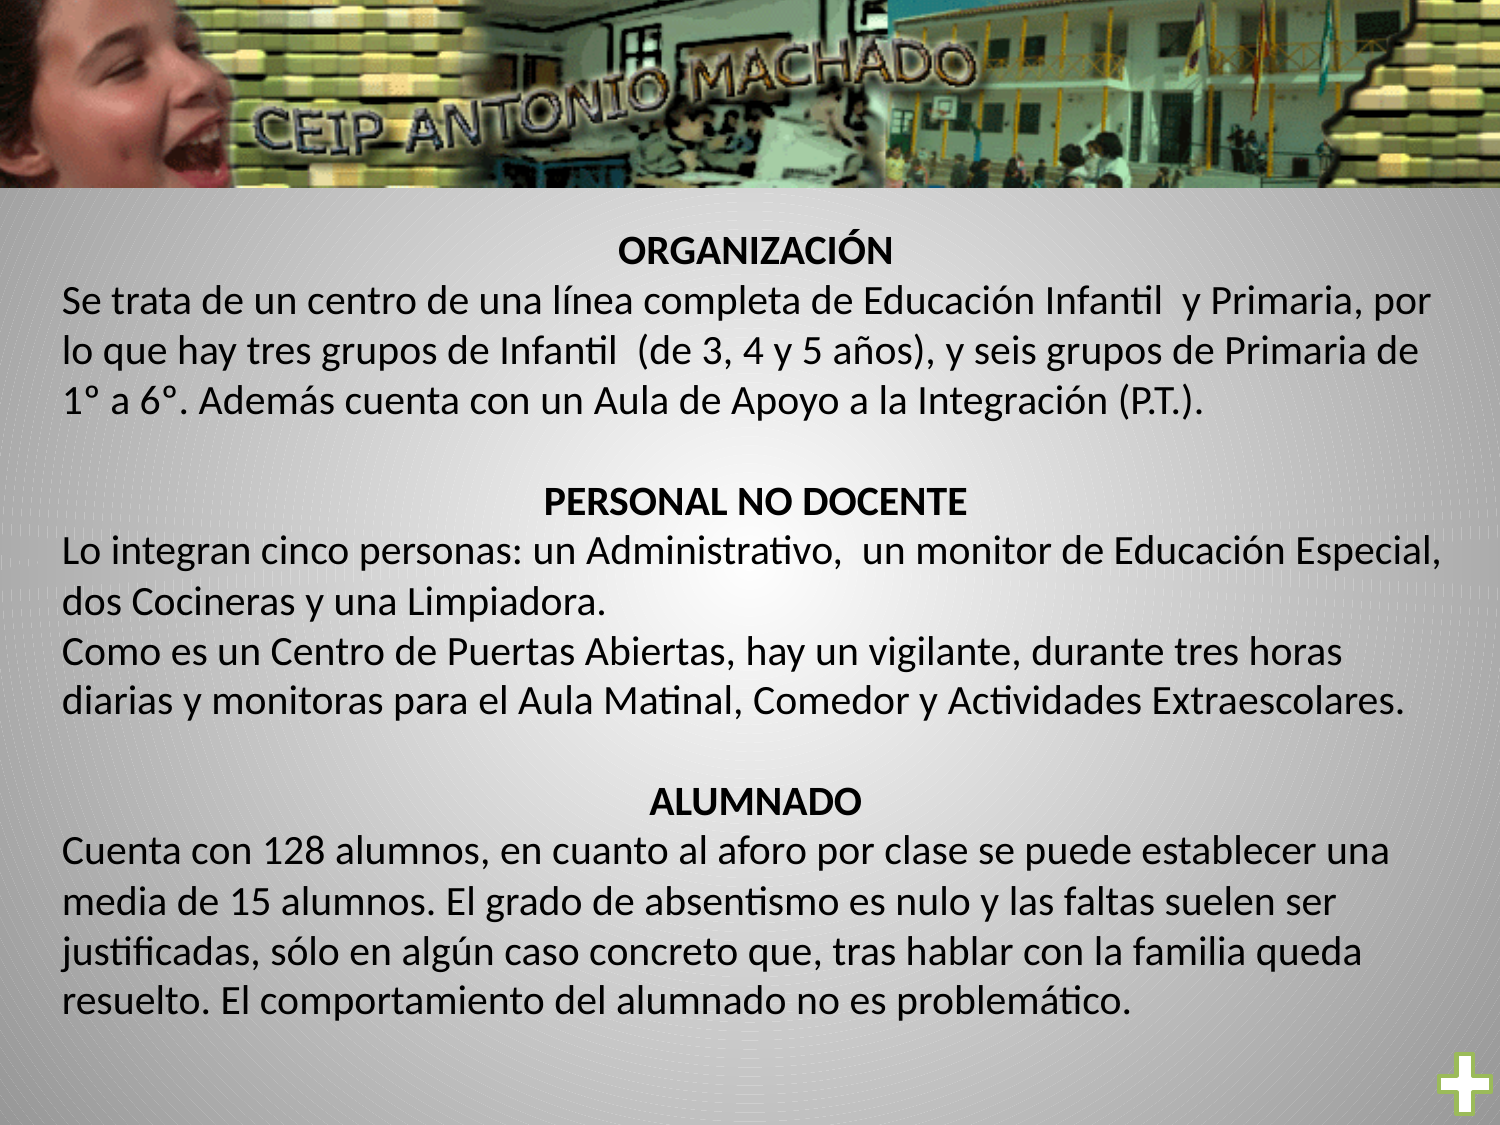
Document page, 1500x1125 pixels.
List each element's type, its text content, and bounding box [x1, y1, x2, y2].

text_box [1437, 1052, 1493, 1116]
list ORGANIZACIÓN Se trata de un centro de una línea completa de Educación Infantil y Primaria, por lo que hay tres grupos de Infantil (de 3, 4 y 5 años), y seis grupos de Primaria de 1º a 6º. Además cuenta con un Aula de Apoyo a la Integración (P.T.). PERSONAL NO DOCENTE Lo integran cinco personas: un Administrativo, un monitor de Educación Especial, dos Cocineras y una Limpiadora. Como es un Centro de Puertas Abiertas, hay un vigilante, durante tres horas diarias y monitoras para el Aula Matinal, Comedor y Actividades Extraescolares. ALUMNADO Cuenta con 128 alumnos, en cuanto al aforo por clase se puede establecer una media de 15 alumnos. El grado de absentismo es nulo y las faltas suelen ser justificadas, sólo en algún caso concreto que, tras hablar con la familia queda resuelto. El comportamiento del alumnado no es problemático. [46, 215, 1466, 1125]
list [0, 0, 1500, 188]
